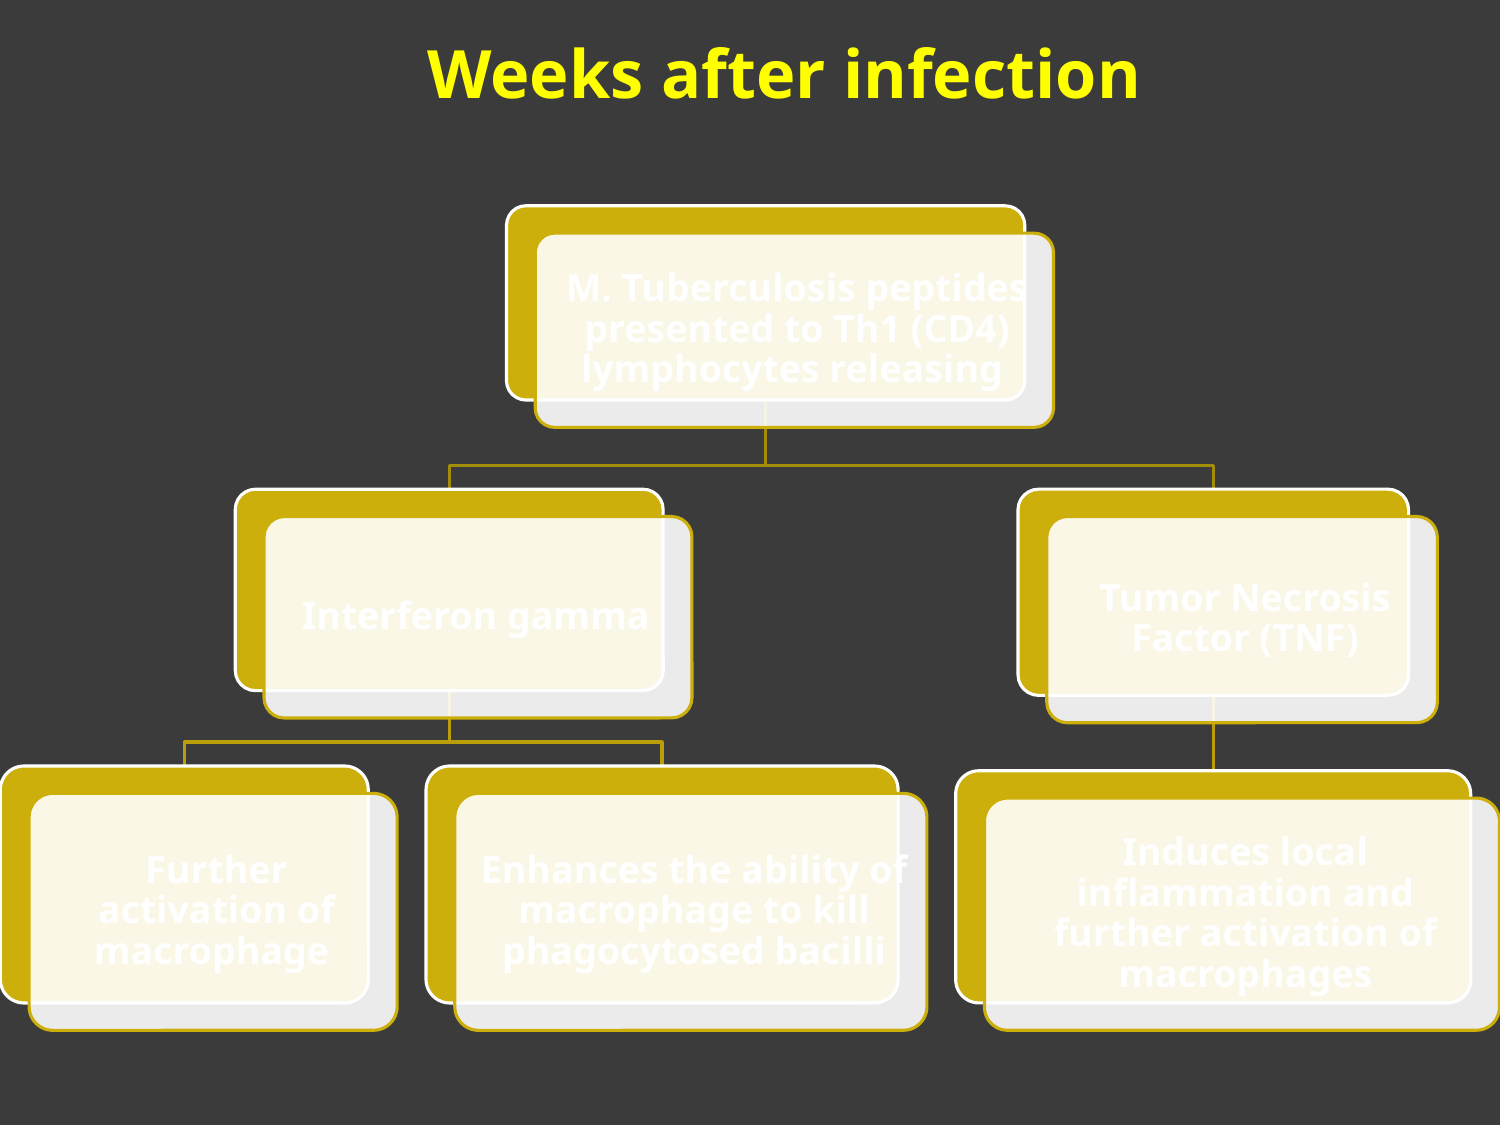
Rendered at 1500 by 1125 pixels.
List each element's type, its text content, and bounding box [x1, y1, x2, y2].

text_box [0, 124, 1500, 1125]
text_box Weeks after infection [275, 24, 1275, 114]
